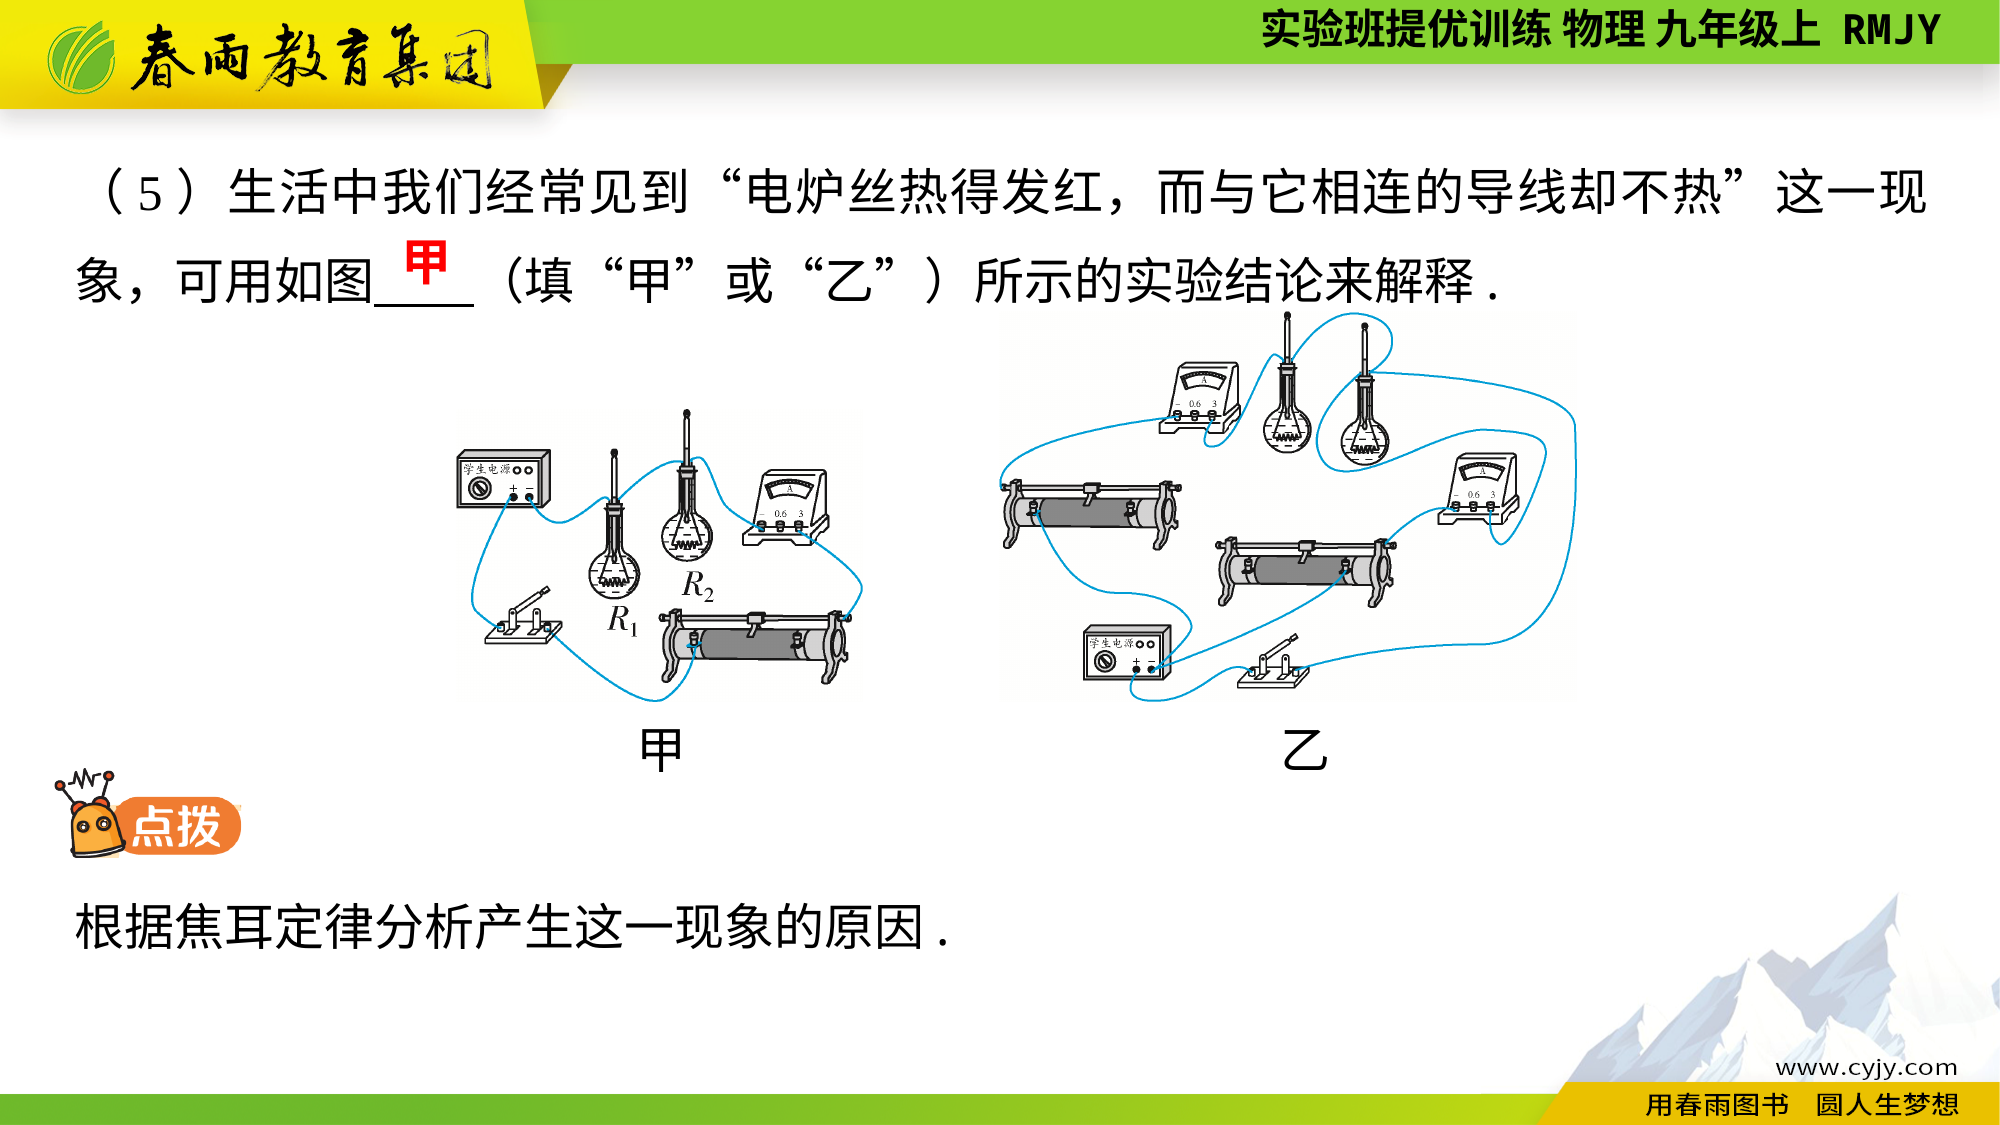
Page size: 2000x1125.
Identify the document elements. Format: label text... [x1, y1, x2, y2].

text_box 甲 [622, 710, 702, 786]
text_box 乙 [1265, 710, 1346, 786]
text_box 根据焦耳定律分析产生这一现象的原因. [59, 857, 1944, 963]
text_box 甲 [386, 222, 466, 298]
list （5）生活中我们经常见到“电炉丝热得发红，而与它相连的导线却不热”这一现象，可用如图 （填“甲”或“乙”）所示的实验结论来解释. [59, 122, 1944, 308]
picture [0, 0, 2000, 1125]
